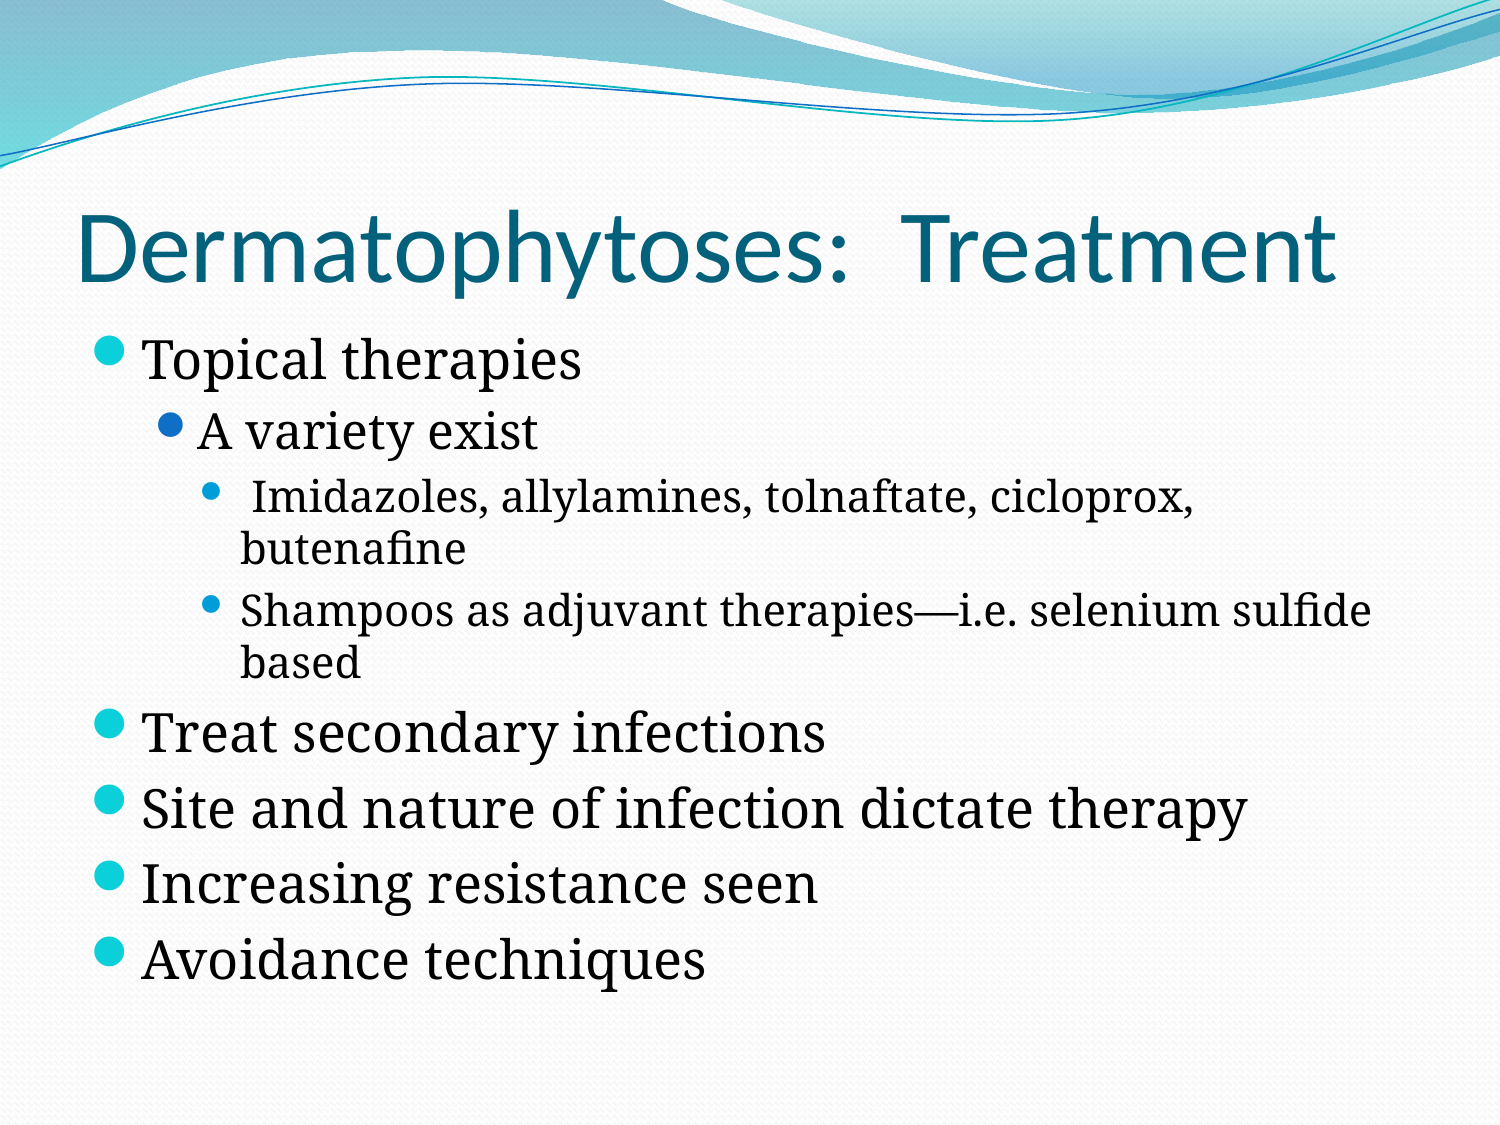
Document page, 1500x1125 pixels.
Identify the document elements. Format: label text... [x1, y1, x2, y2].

list Topical therapies A variety exist Imidazoles, allylamines, tolnaftate, cicloprox, butenafine Shampoos as adjuvant therapies—i.e. selenium sulfide based Treat secondary infections Site and nature of infection dictate therapy Increasing resistance seen Avoidance techniques [74, 317, 1426, 1038]
title Dermatophytoses: Treatment [74, 115, 1426, 304]
